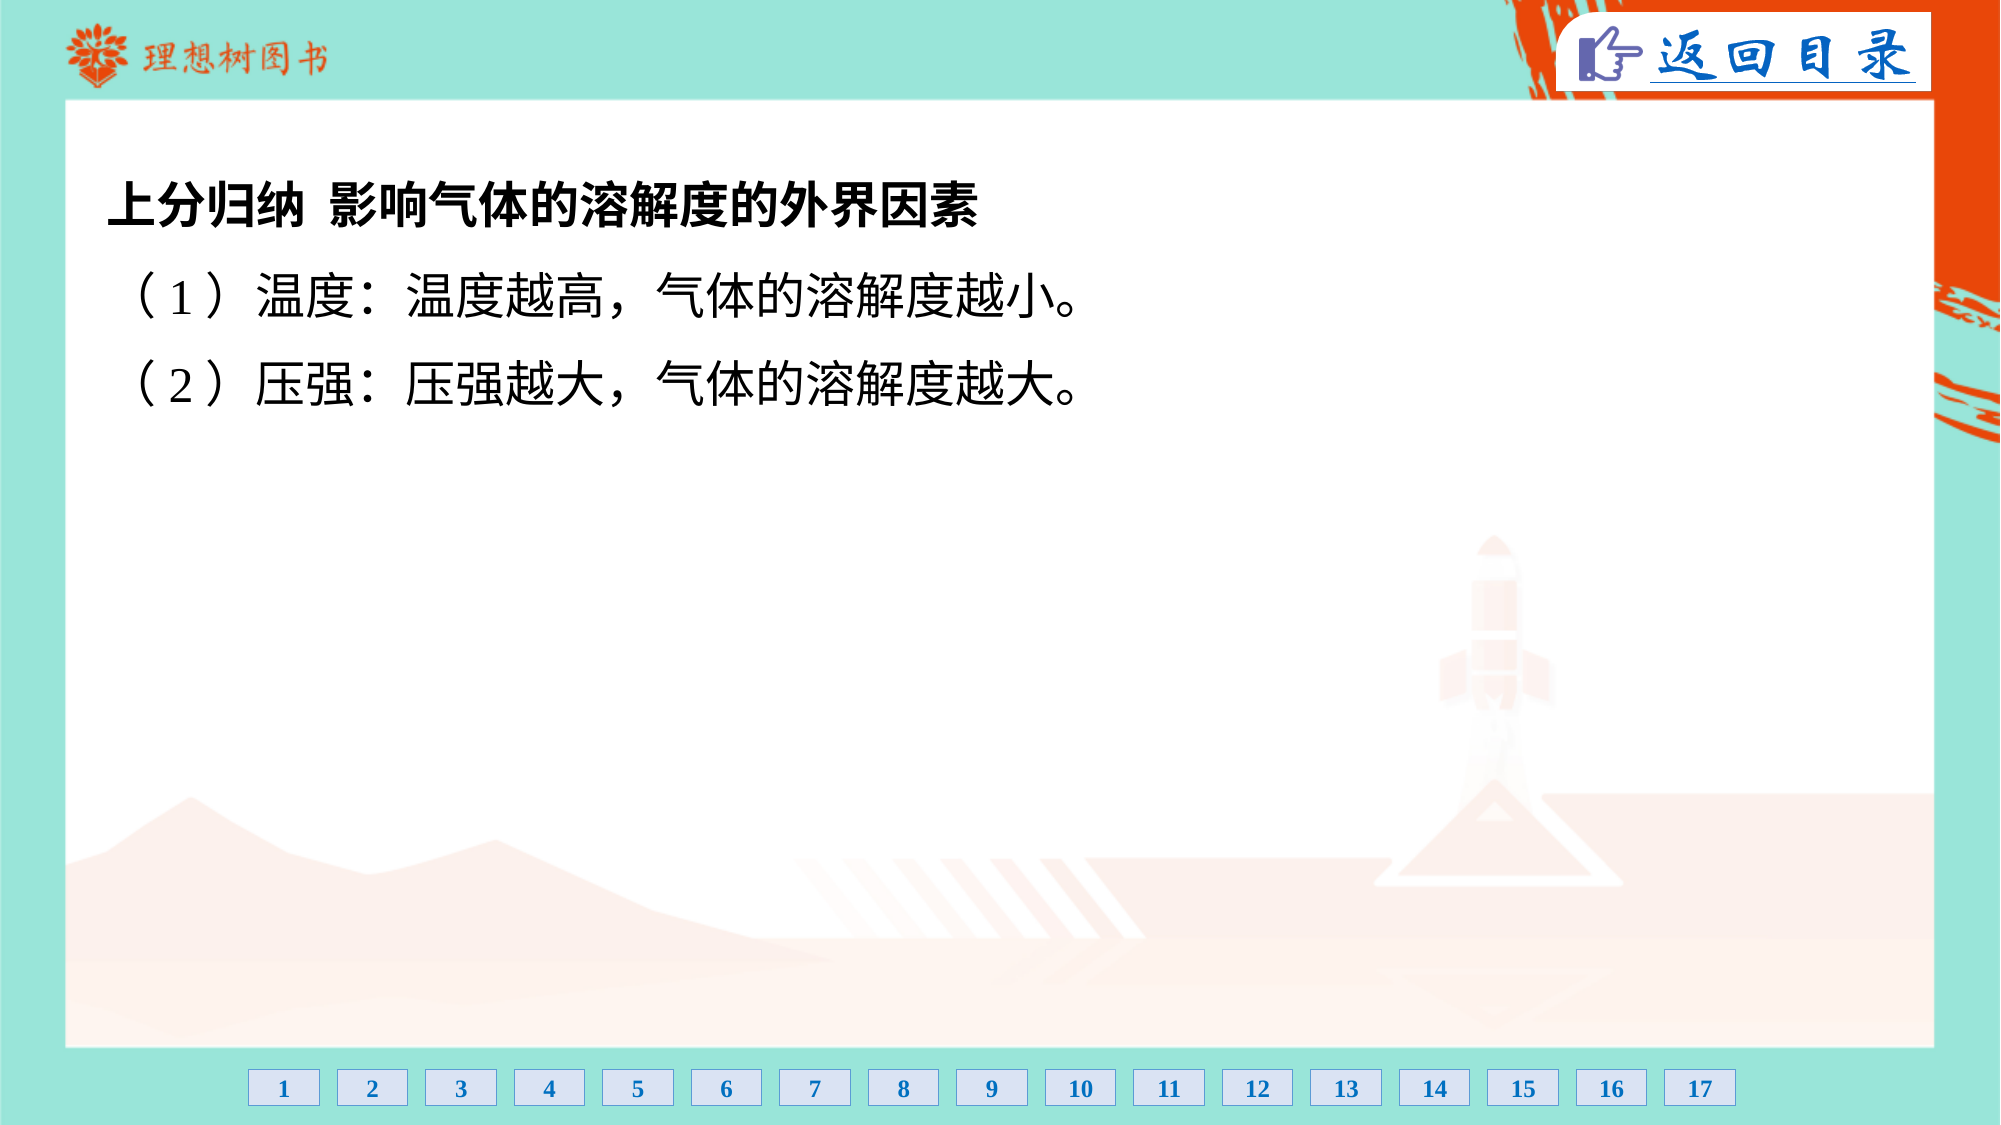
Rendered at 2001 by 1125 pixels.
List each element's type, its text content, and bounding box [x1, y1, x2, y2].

text_box 上分归纳 影响气体的溶解度的外界因素 （1）温度：温度越高，气体的溶解度越小。 （2）压强：压强越大，气体的溶解度越大。 [106, 141, 1895, 403]
picture [0, 0, 2000, 1125]
